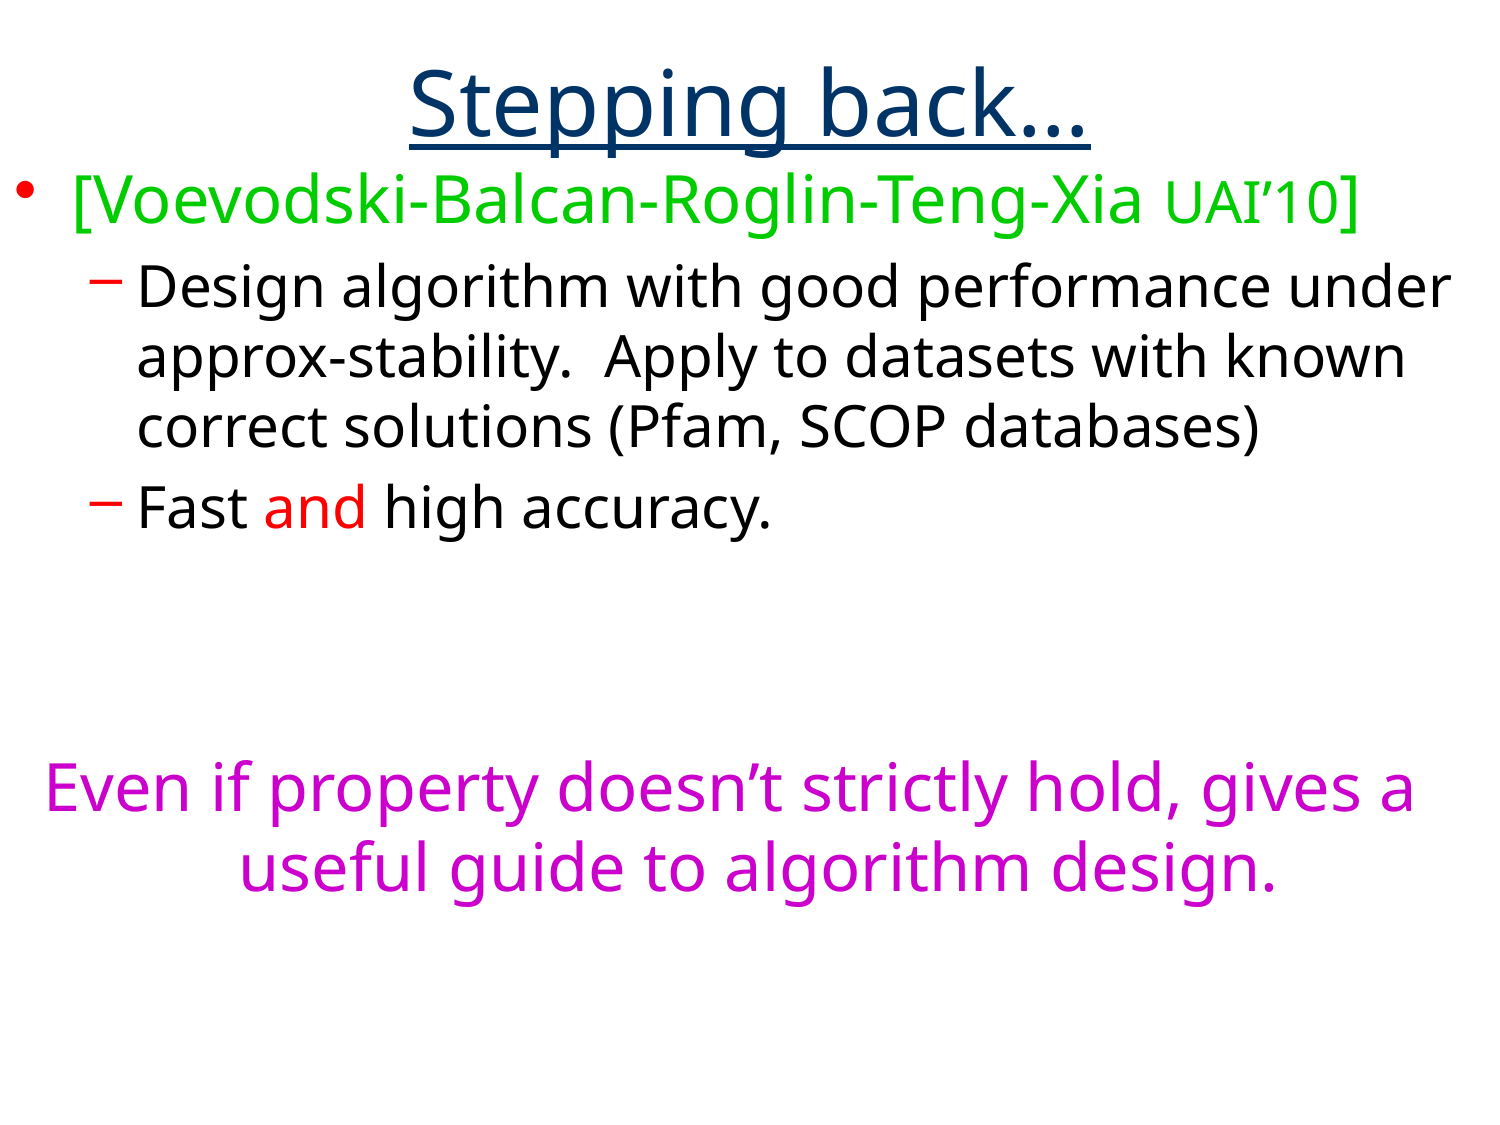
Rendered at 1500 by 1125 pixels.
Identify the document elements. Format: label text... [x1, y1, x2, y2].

title Stepping back… [0, 24, 1500, 149]
text_box Even if property doesn’t strictly hold, gives a useful guide to algorithm design. [24, 737, 1438, 925]
text_box [Voevodski-Balcan-Roglin-Teng-Xia UAI’10] Design algorithm with good performance under approx-stability. Apply to datasets with known correct solutions (Pfam, SCOP databases) Fast and high accuracy. [0, 149, 1500, 625]
